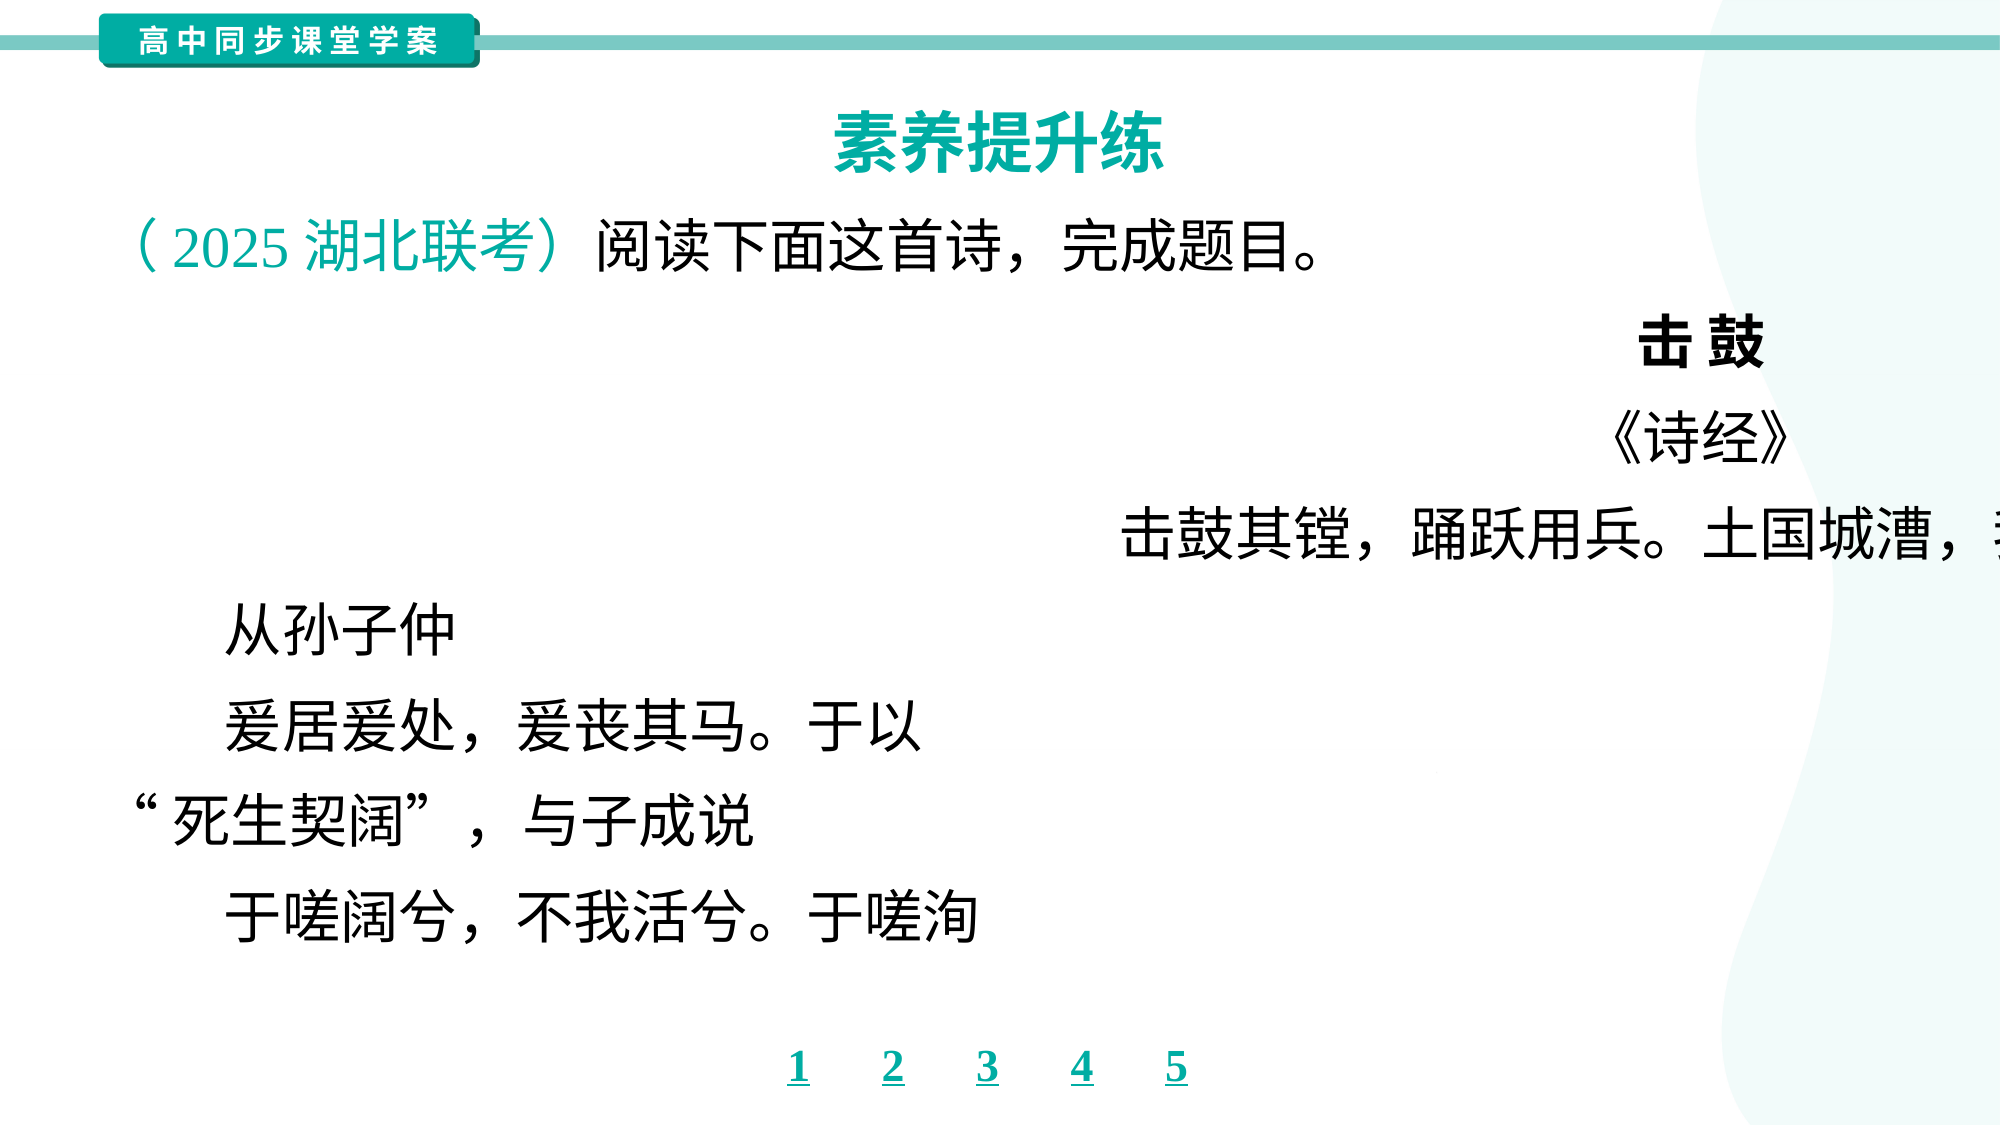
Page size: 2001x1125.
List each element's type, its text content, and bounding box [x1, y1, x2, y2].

picture [0, 0, 2000, 1125]
text_box 素养提升练 [100, 76, 1899, 184]
